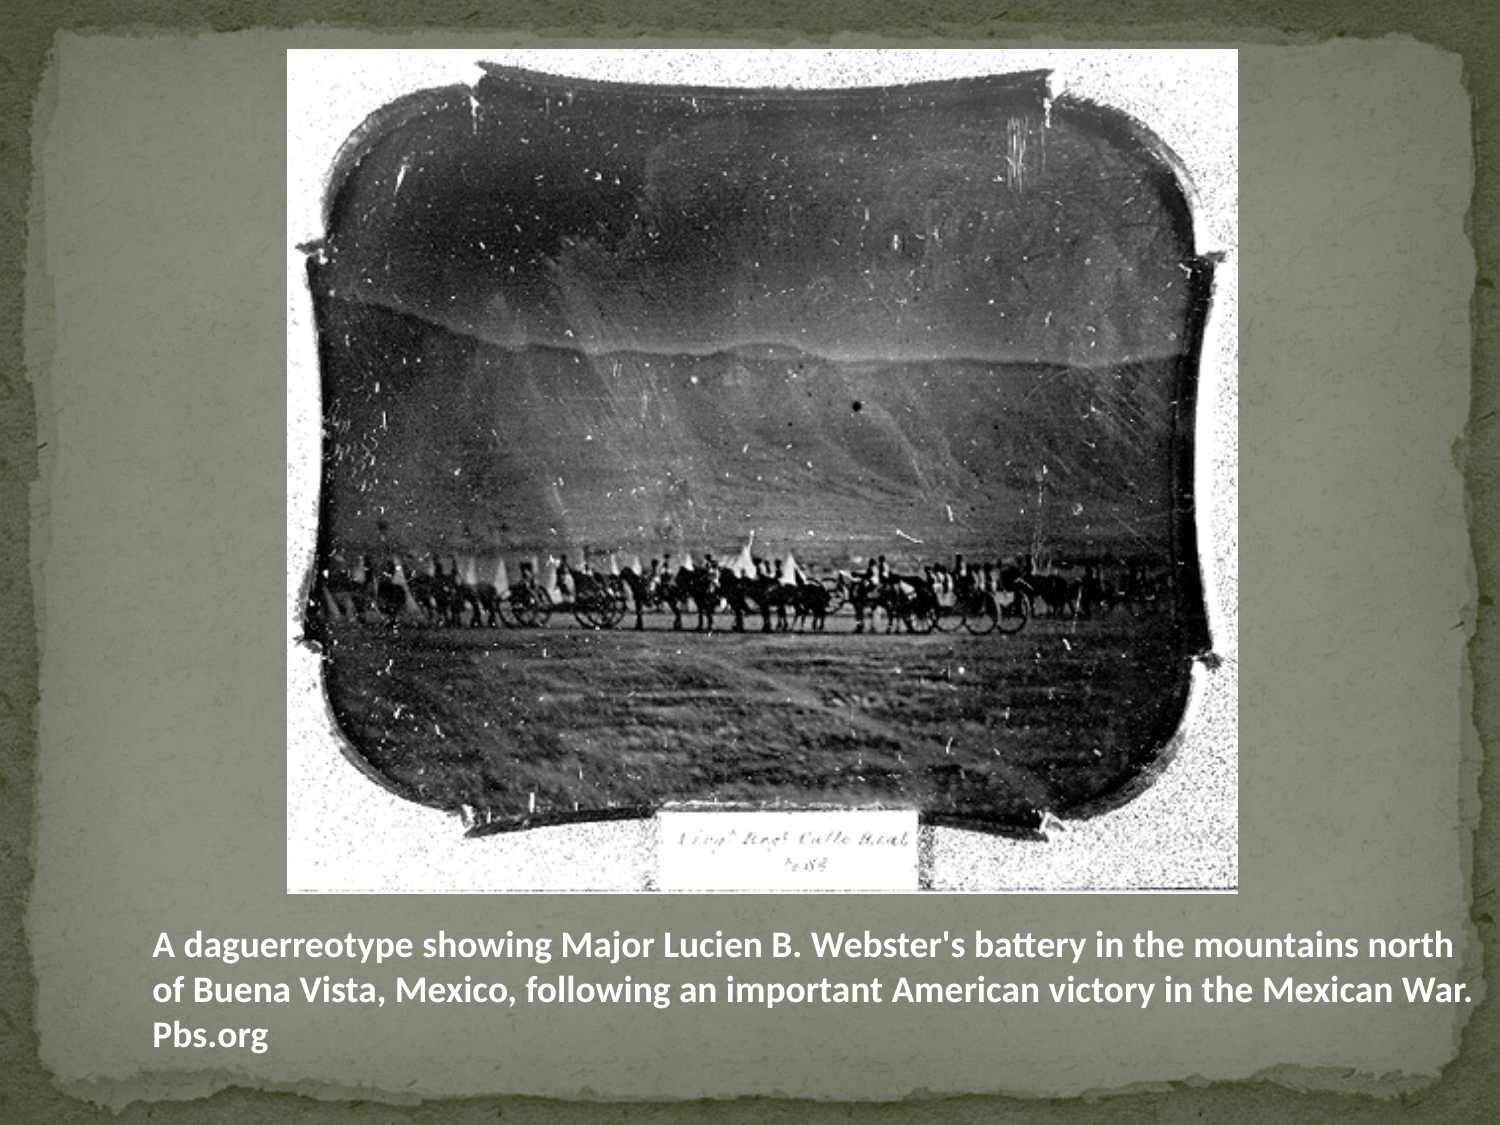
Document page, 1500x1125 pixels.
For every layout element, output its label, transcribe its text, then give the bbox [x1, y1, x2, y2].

text_box A daguerreotype showing Major Lucien B. Webster's battery in the mountains north of Buena Vista, Mexico, following an important American victory in the Mexican War. Pbs.org [137, 912, 1500, 1110]
picture [0, 0, 1500, 1125]
